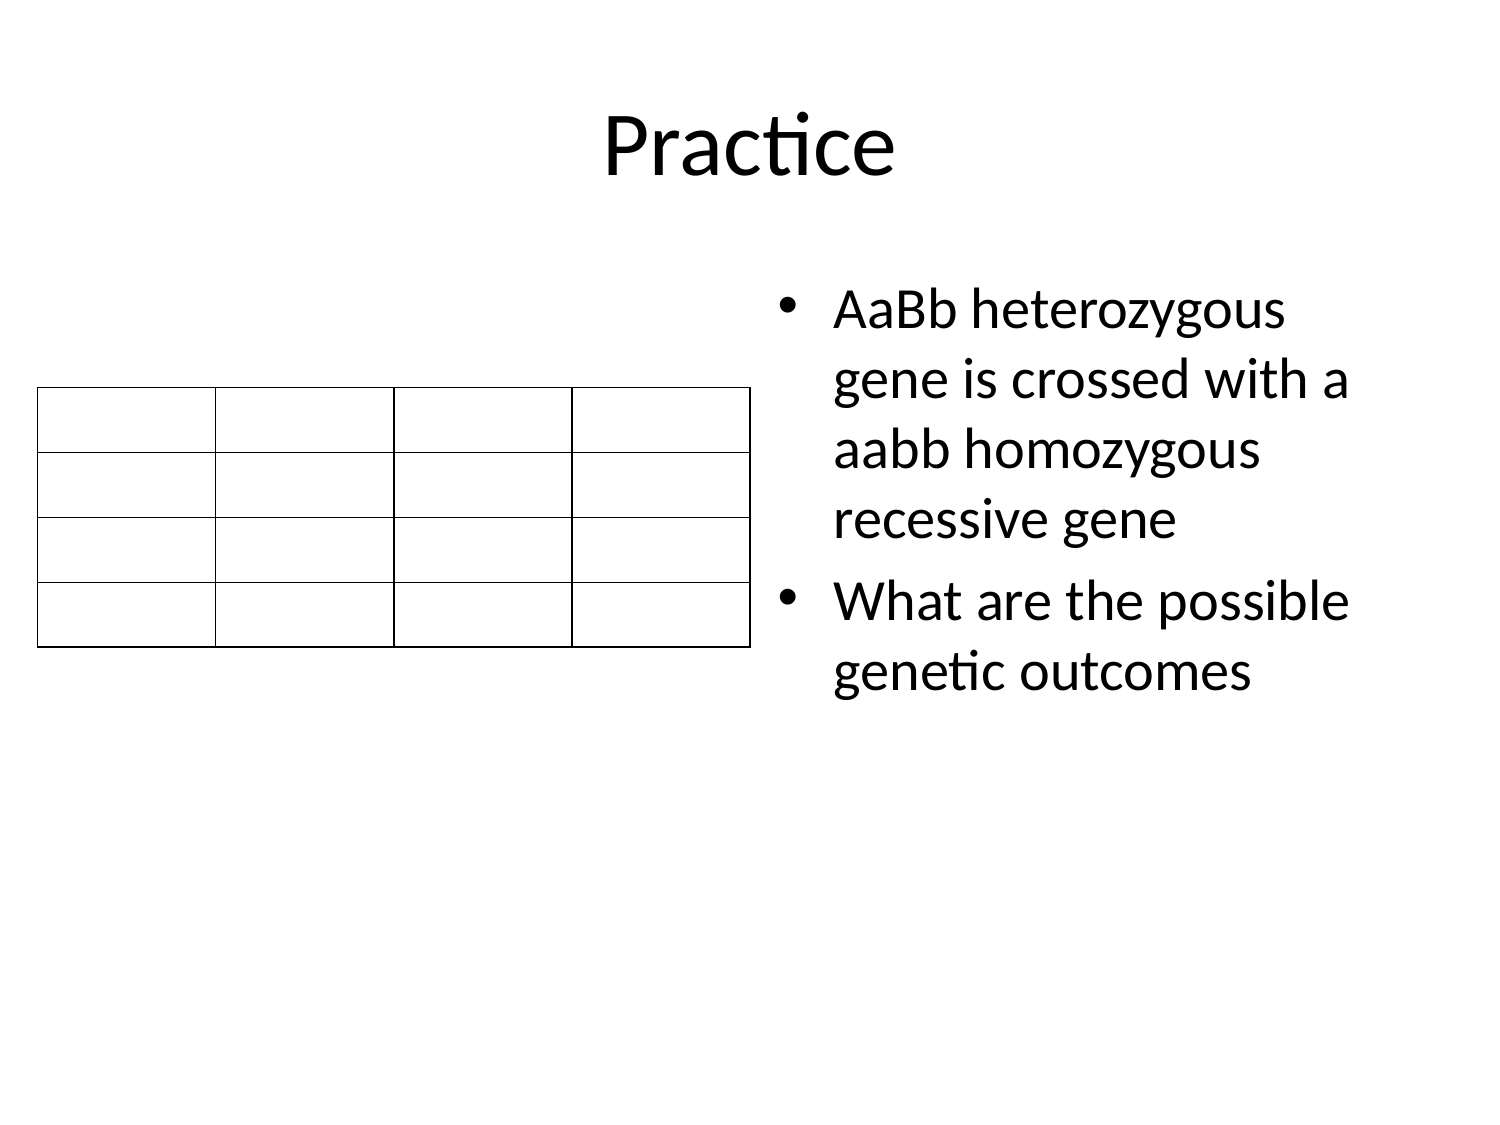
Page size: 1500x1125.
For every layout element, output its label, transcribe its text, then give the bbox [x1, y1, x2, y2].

table_header [395, 388, 571, 452]
table_cell [216, 583, 393, 646]
table_header [573, 388, 749, 452]
title Practice [75, 45, 1425, 233]
table_cell [573, 453, 749, 517]
table_cell [395, 583, 571, 646]
table_cell [216, 518, 393, 582]
list AaBb heterozygous gene is crossed with a aabb homozygous recessive gene What are the possible genetic outcomes [762, 262, 1425, 1005]
table_cell [216, 453, 393, 517]
table_cell [395, 518, 571, 582]
table_cell [395, 453, 571, 517]
table_header [216, 388, 393, 452]
table_cell [573, 518, 749, 582]
table_header [38, 388, 215, 452]
table_cell [573, 583, 749, 646]
table_cell [38, 518, 215, 582]
table_cell [38, 583, 215, 646]
table_cell [38, 453, 215, 517]
